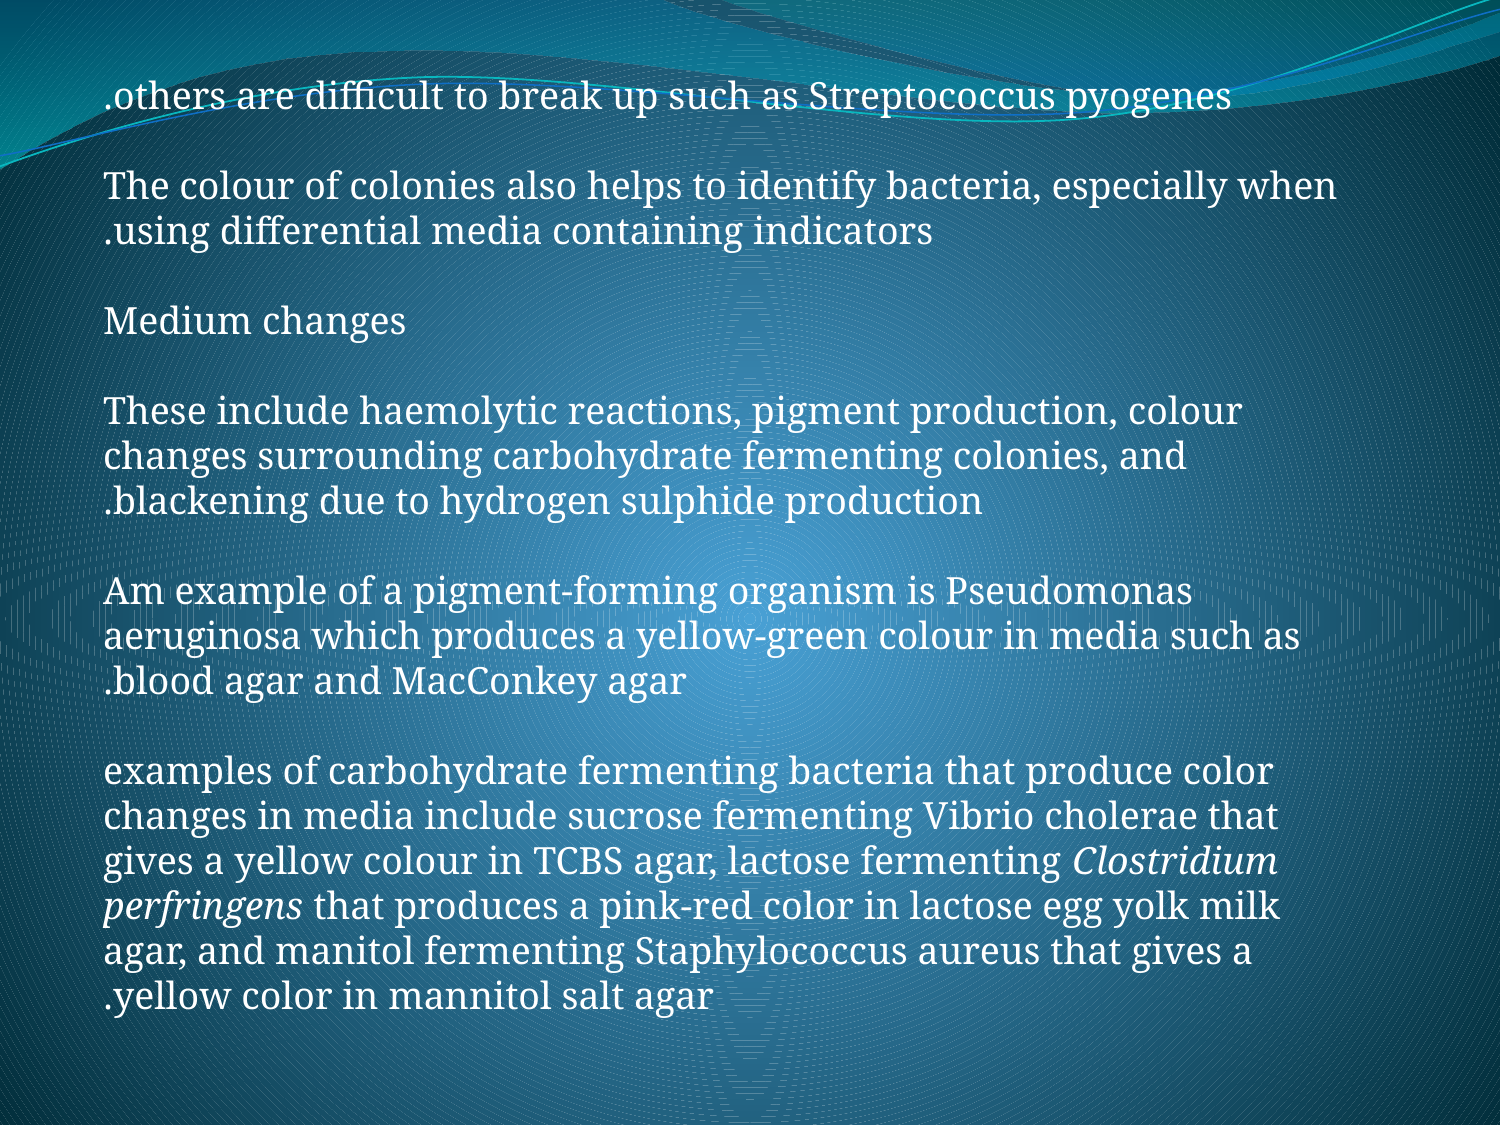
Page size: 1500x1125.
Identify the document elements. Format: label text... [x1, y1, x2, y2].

text_box others are difficult to break up such as Streptococcus pyogenes. The colour of colonies also helps to identify bacteria, especially when using differential media containing indicators. Medium changes These include haemolytic reactions, pigment production, colour changes surrounding carbohydrate fermenting colonies, and blackening due to hydrogen sulphide production. Am example of a pigment-forming organism is Pseudomonas aeruginosa which produces a yellow-green colour in media such as blood agar and MacConkey agar. examples of carbohydrate fermenting bacteria that produce color changes in media include sucrose fermenting Vibrio cholerae that gives a yellow colour in TCBS agar, lactose fermenting Clostridium perfringens that produces a pink-red color in lactose egg yolk milk agar, and manitol fermenting Staphylococcus aureus that gives a yellow color in mannitol salt agar. [88, 64, 1376, 1070]
